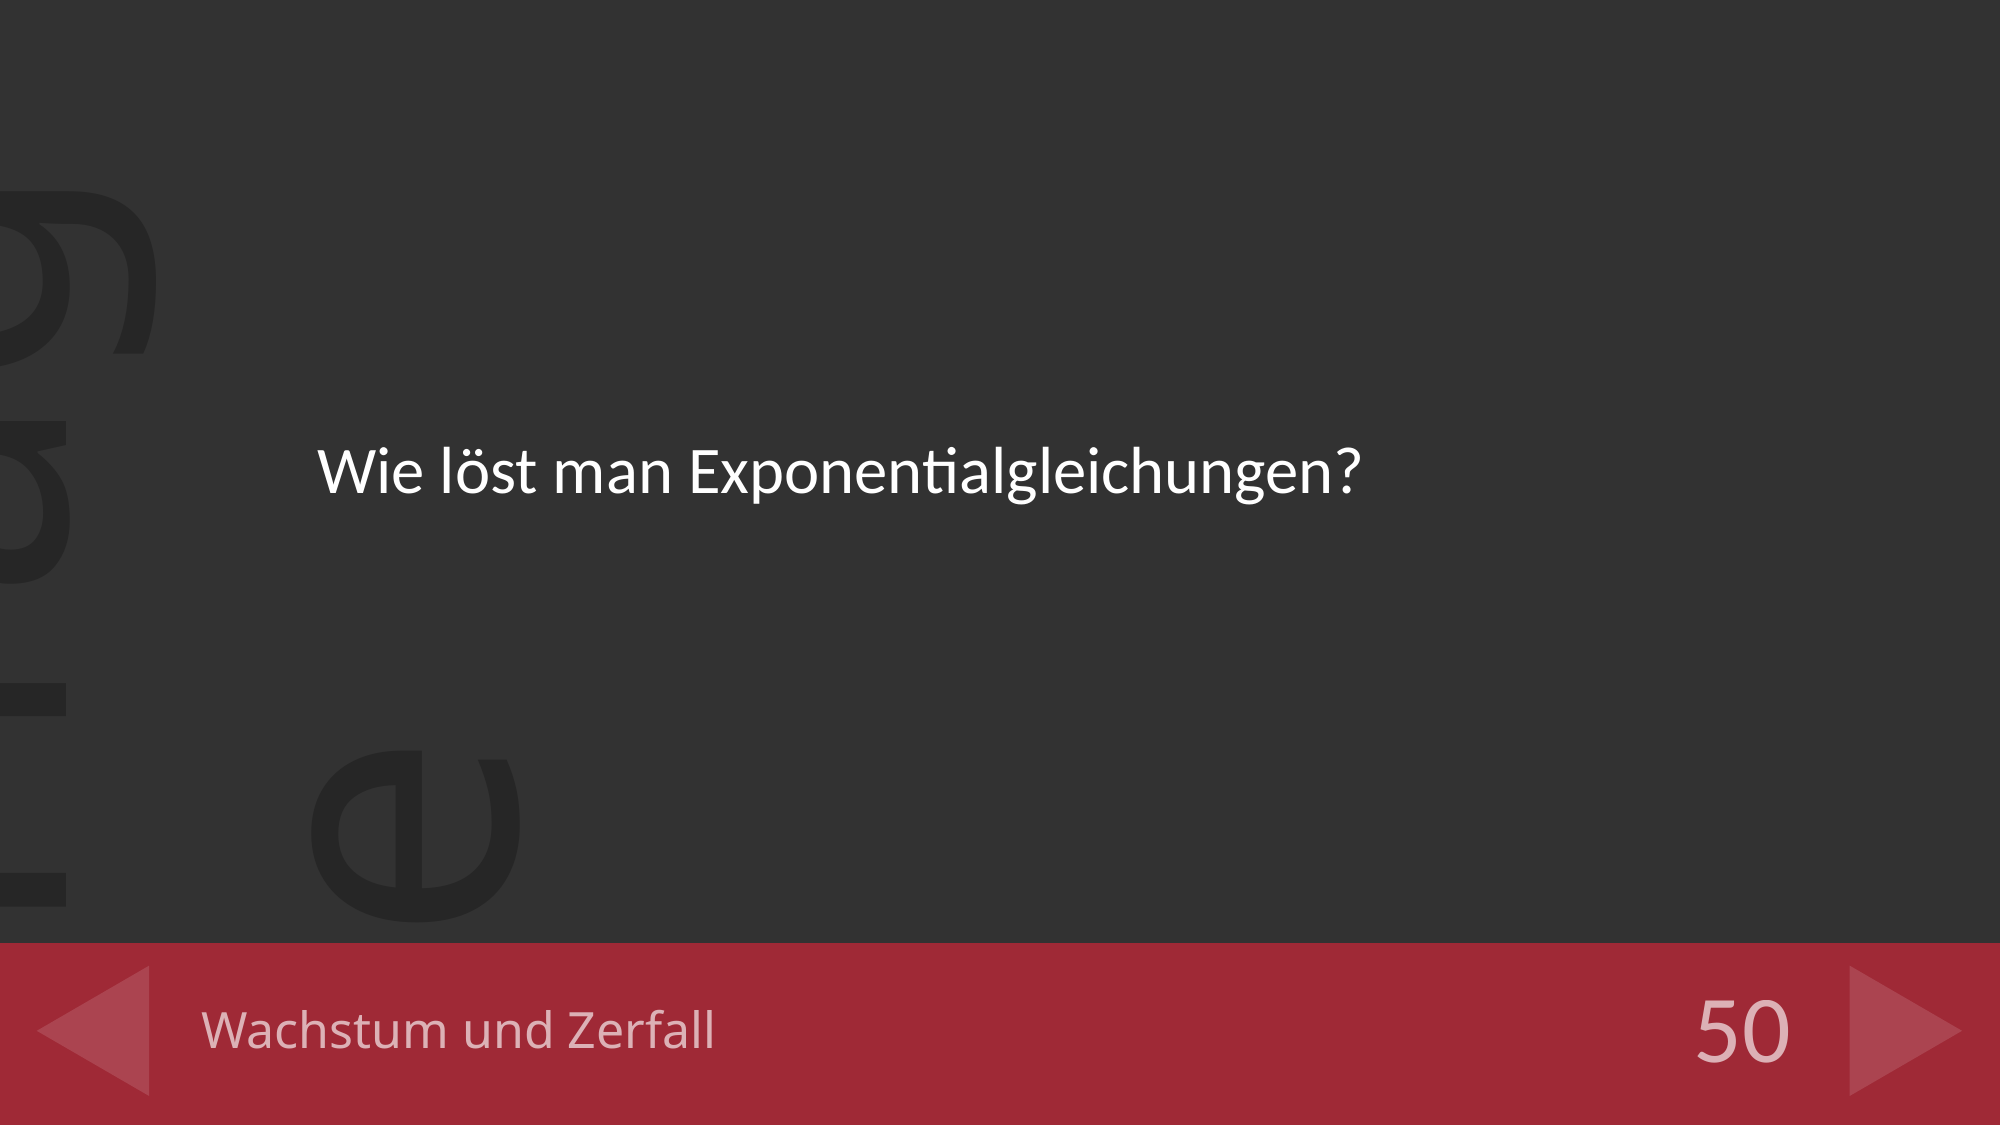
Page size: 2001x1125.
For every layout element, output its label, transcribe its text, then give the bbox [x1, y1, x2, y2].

list Wie löst man Exponentialgleichungen? [302, 307, 1760, 636]
title Wachstum und Zerfall [185, 967, 1494, 1097]
list 50 [1494, 967, 1806, 1097]
